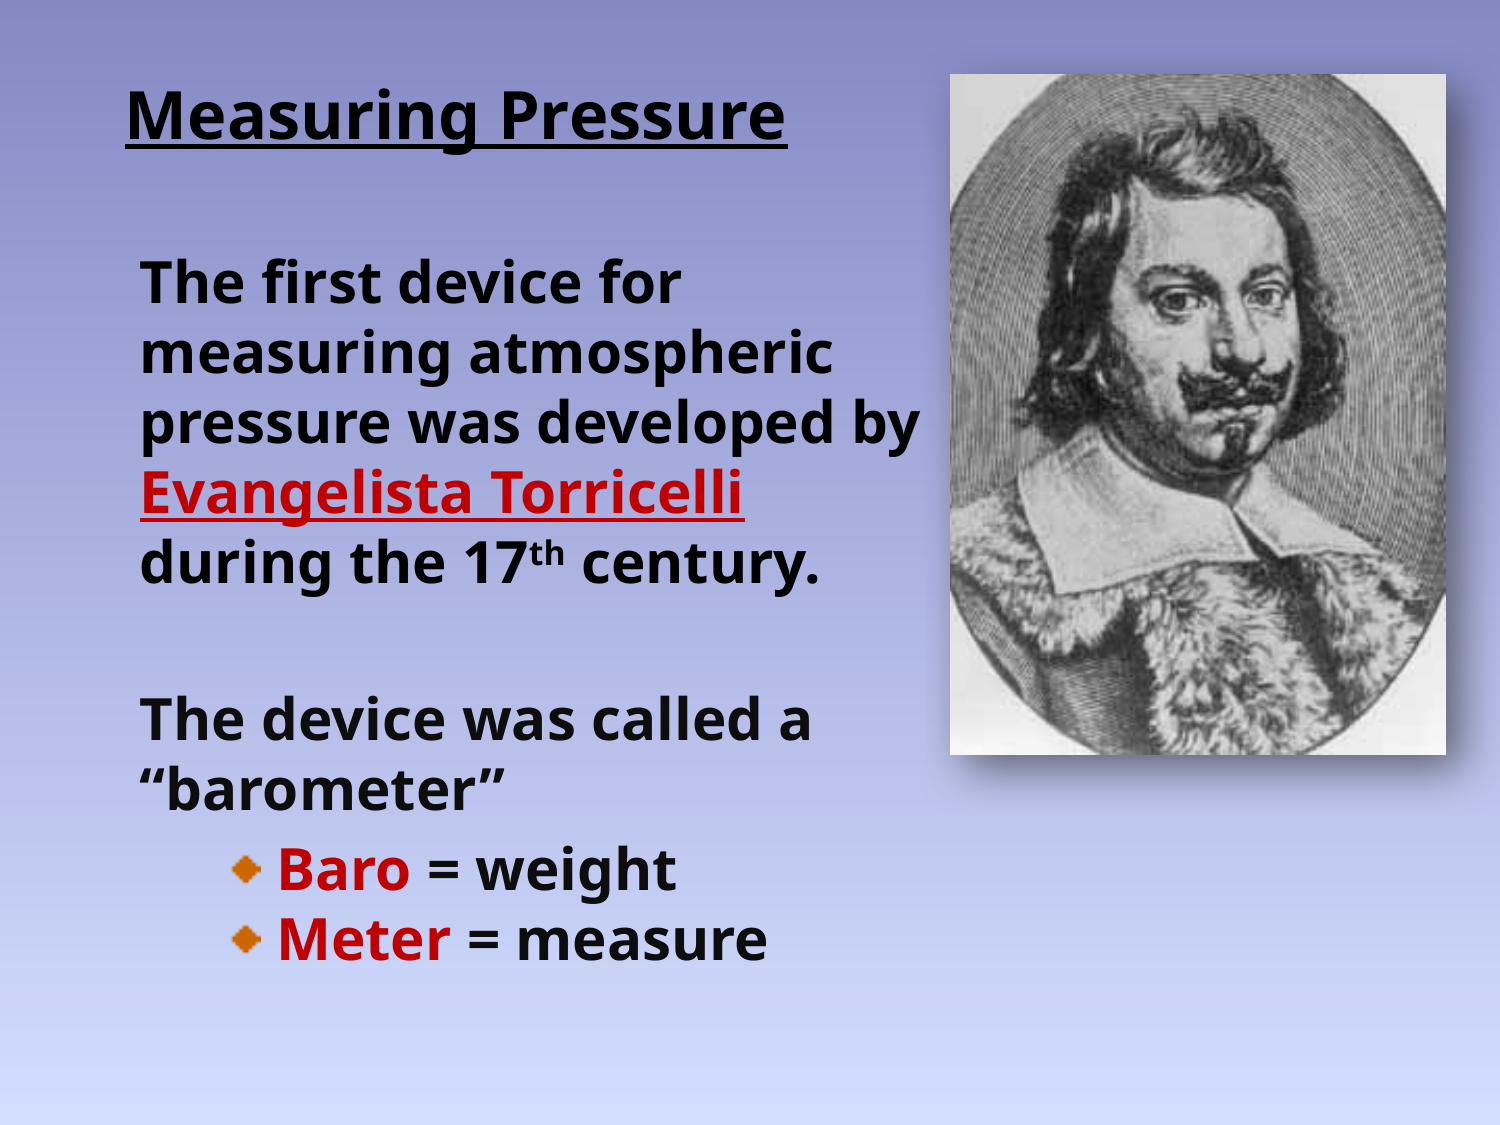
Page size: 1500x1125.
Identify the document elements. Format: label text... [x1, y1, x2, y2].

picture [219, 916, 261, 958]
text_box The device was called a “barometer” [125, 674, 900, 830]
text_box Baro = weight Meter = measure [205, 824, 785, 980]
title Measuring Pressure [74, 37, 838, 188]
text_box The first device for measuring atmospheric pressure was developed by Evangelista Torricelli during the 17th century. [124, 237, 932, 603]
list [949, 74, 1446, 755]
picture [219, 846, 261, 888]
